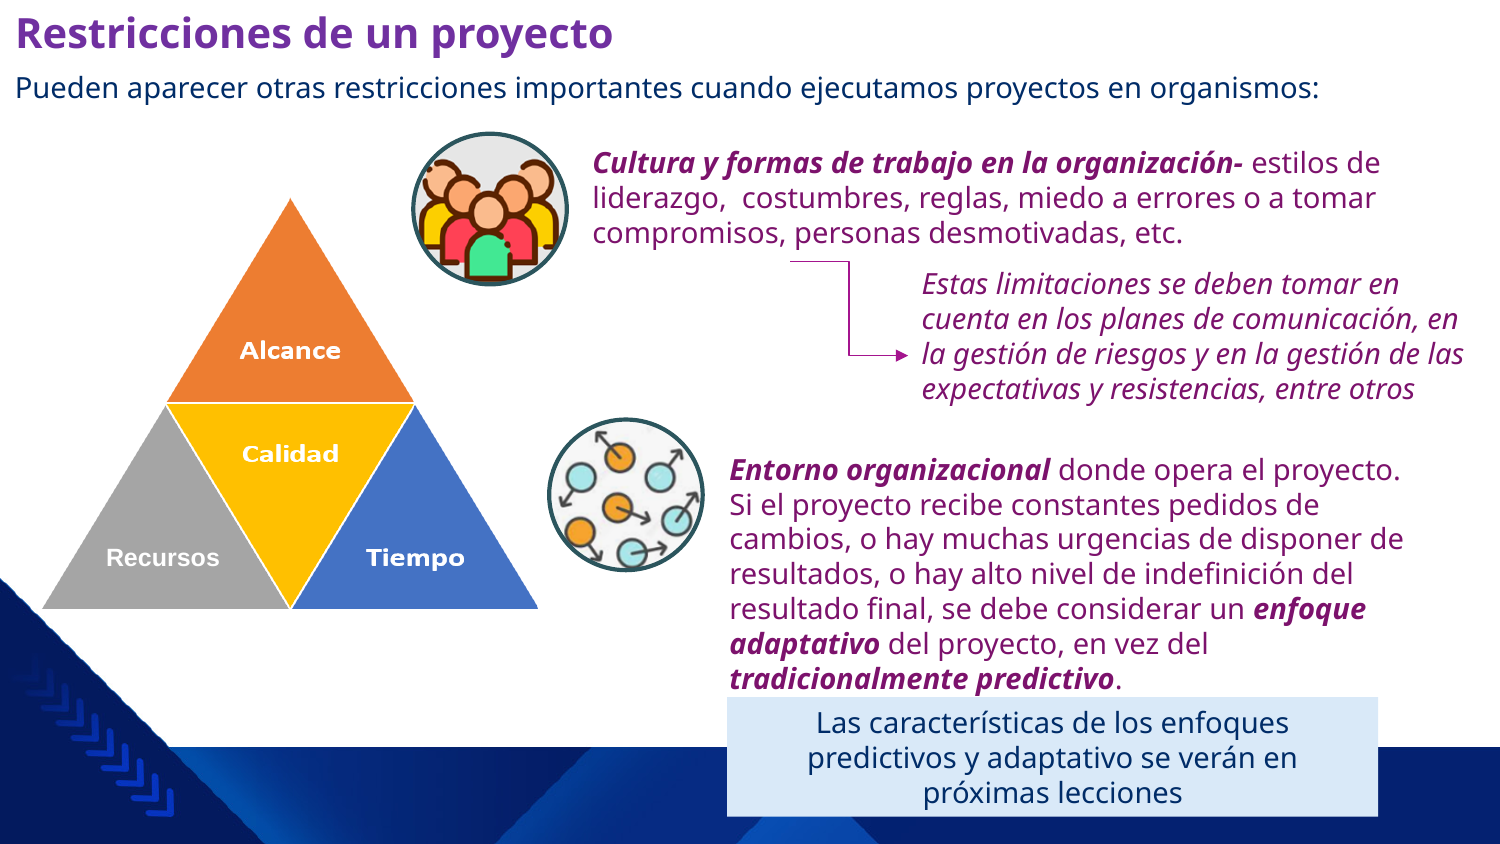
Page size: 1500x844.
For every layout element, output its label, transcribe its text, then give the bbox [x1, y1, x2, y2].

text_box [547, 417, 705, 573]
text_box Estas limitaciones se deben tomar en cuenta en los planes de comunicación, en la gestión de riesgos y en la gestión de las expectativas y resistencias, entre otros [906, 258, 1500, 413]
picture [0, 0, 1500, 844]
text_box Restricciones de un proyecto [0, 0, 1290, 62]
text_box Cultura y formas de trabajo en la organización- estilos de liderazgo, costumbres, reglas, miedo a errores o a tomar compromisos, personas desmotivadas, etc. [577, 136, 1483, 257]
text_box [789, 261, 909, 356]
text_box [41, 197, 538, 609]
text_box Entorno organizacional donde opera el proyecto. Si el proyecto recibe constantes pedidos de cambios, o hay muchas urgencias de disponer de resultados, o hay alto nivel de indefinición del resultado final, se debe considerar un enfoque adaptativo del proyecto, en vez del tradicionalmente predictivo. [714, 443, 1436, 703]
text_box Las características de los enfoques predictivos y adaptativo se verán en próximas lecciones [727, 697, 1379, 817]
text_box [412, 131, 569, 268]
text_box Pueden aparecer otras restricciones importantes cuando ejecutamos proyectos en organismos: [0, 62, 1448, 112]
